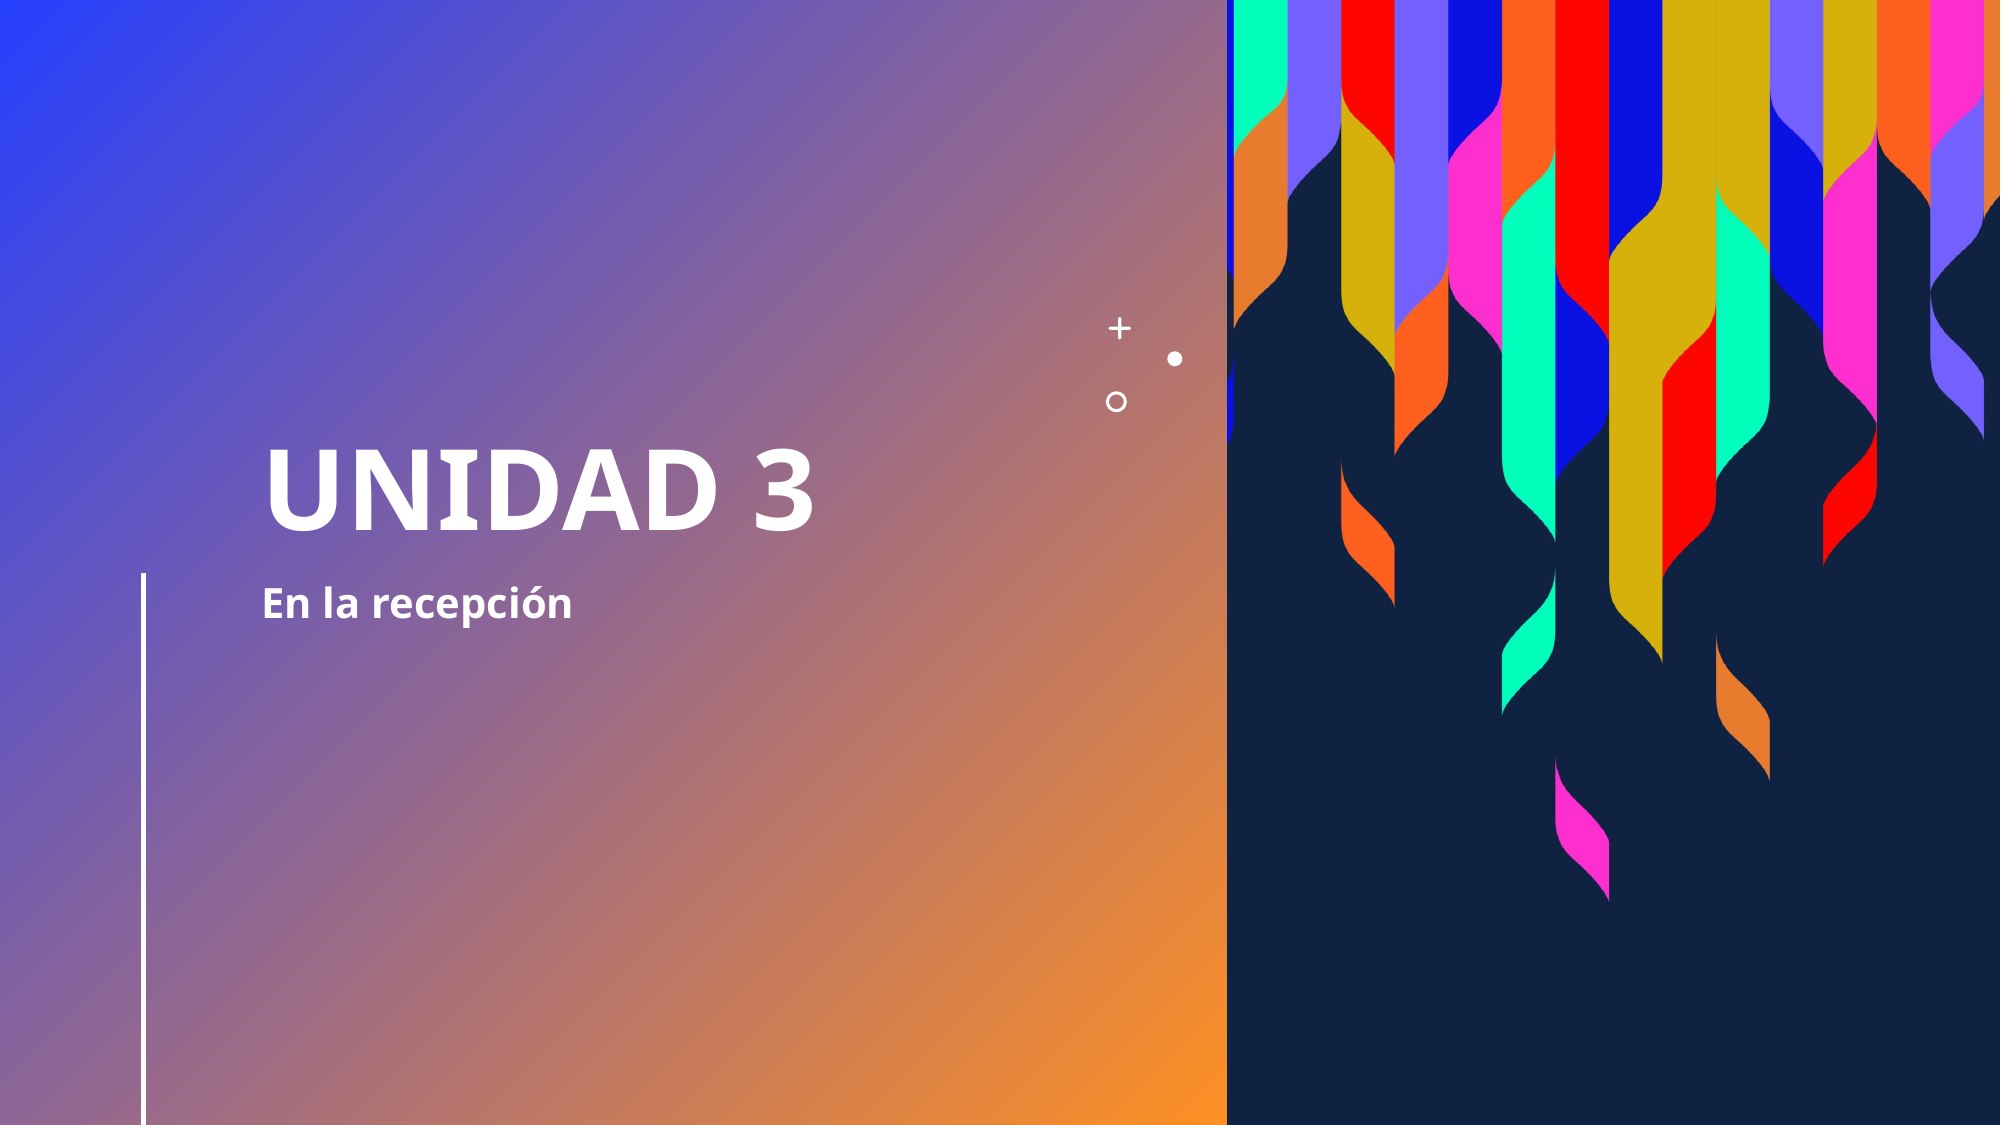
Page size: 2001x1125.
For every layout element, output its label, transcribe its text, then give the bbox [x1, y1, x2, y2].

text_box [1108, 316, 1132, 340]
subtitle En la recepción [246, 575, 1090, 772]
text_box [1105, 391, 1127, 413]
text_box [0, 0, 1227, 1125]
text_box [1167, 351, 1183, 367]
title Unidad 3 [246, 96, 1090, 563]
picture [1227, 0, 2000, 1125]
